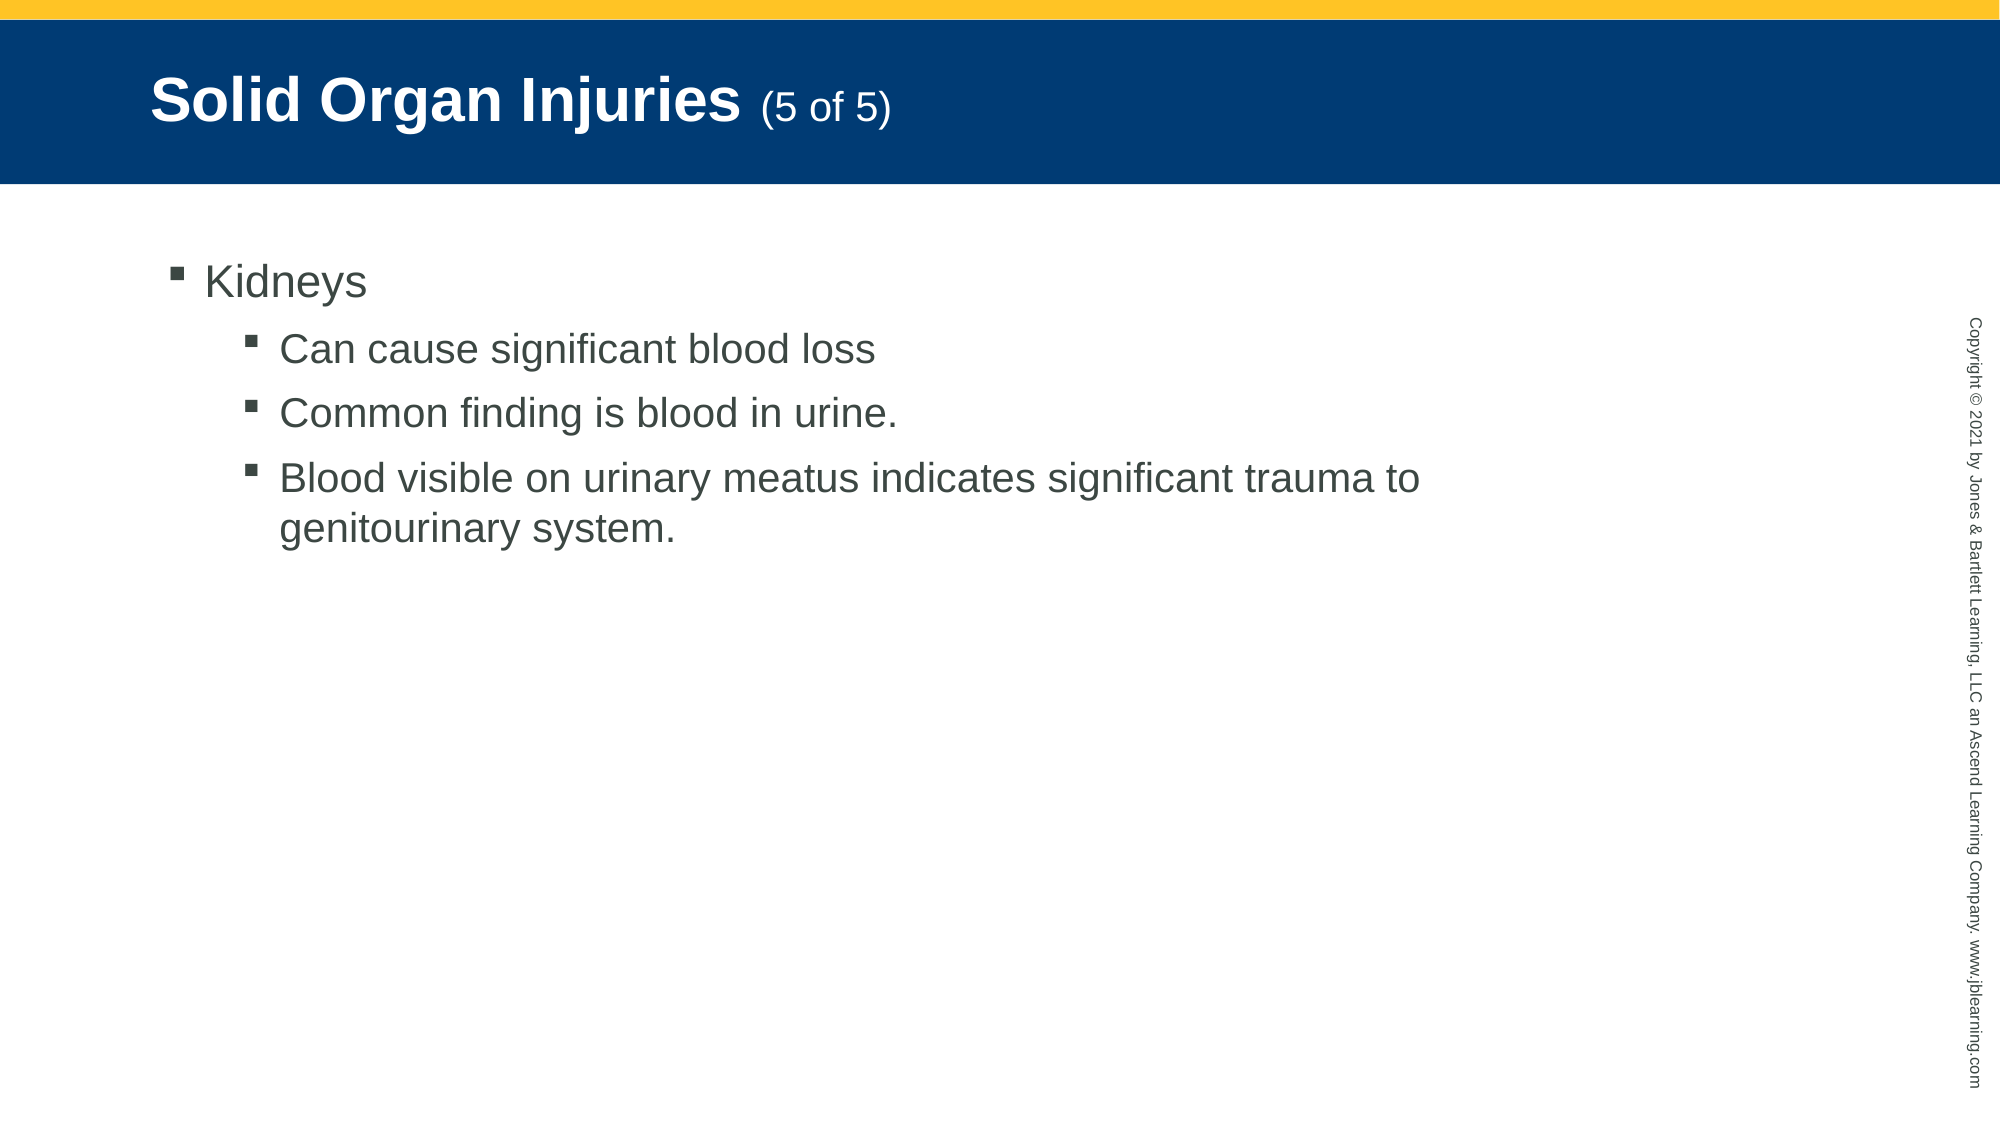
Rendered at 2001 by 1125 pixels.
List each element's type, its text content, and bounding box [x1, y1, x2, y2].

list Kidneys Can cause significant blood loss Common finding is blood in urine. Blood visible on urinary meatus indicates significant trauma to genitourinary system. [151, 244, 1669, 1016]
title Solid Organ Injuries (5 of 5) [0, 19, 2000, 185]
